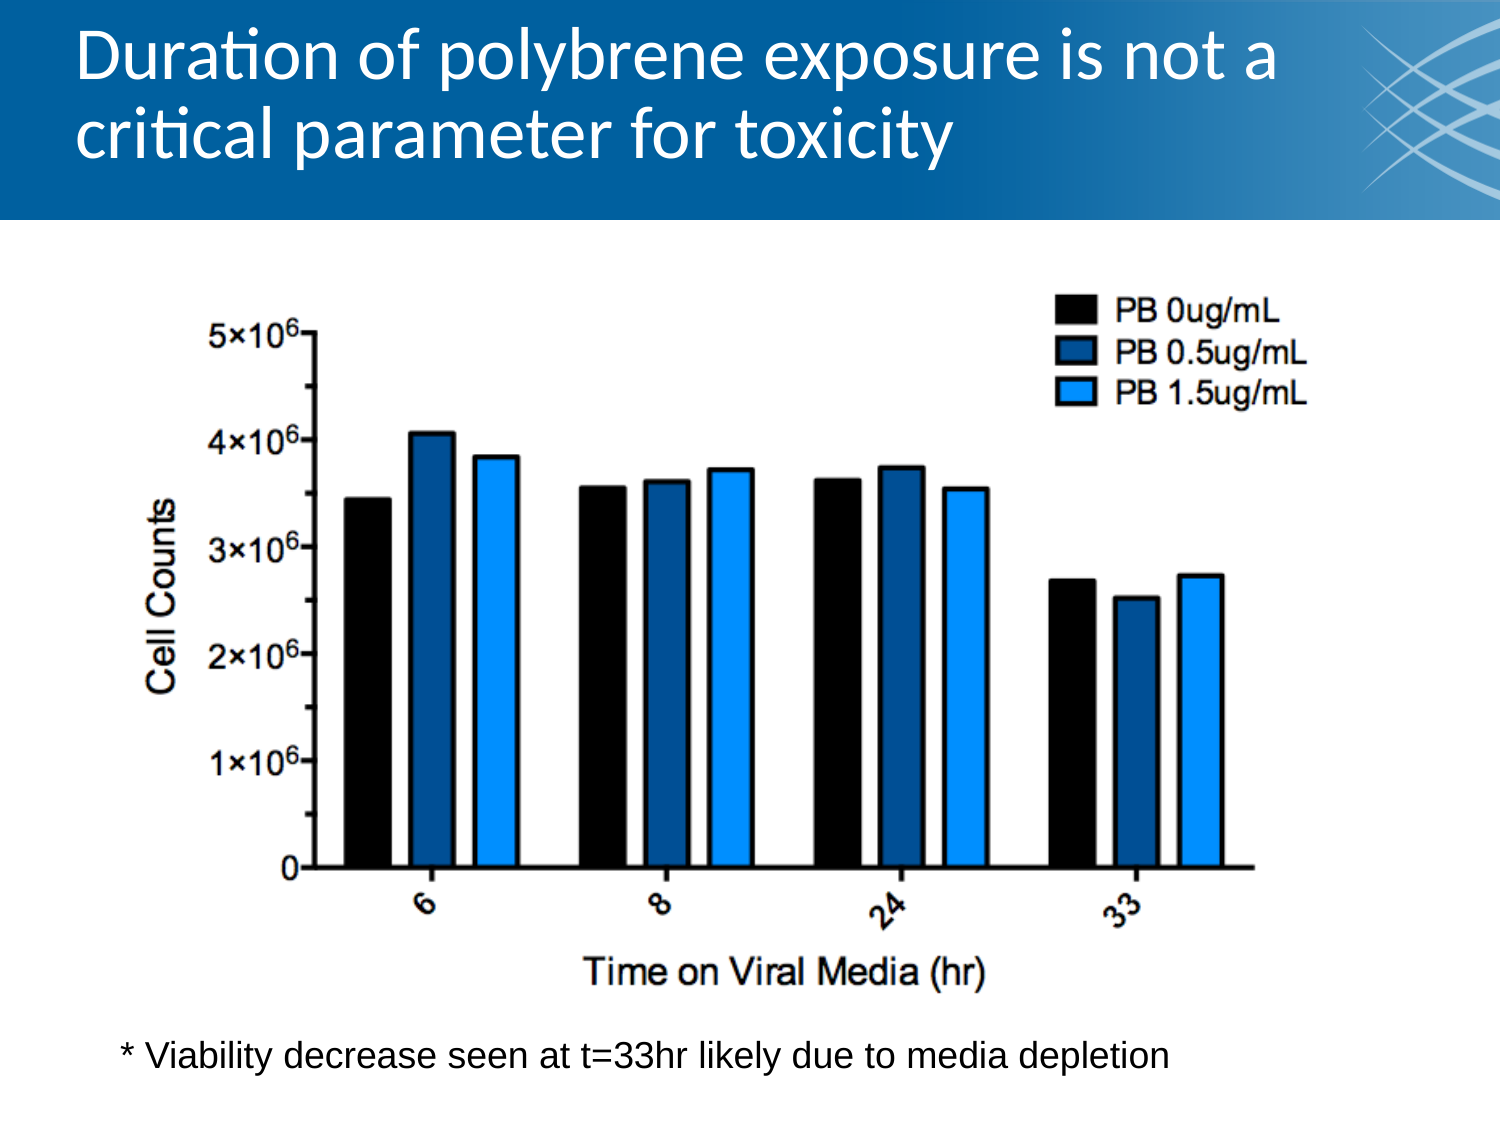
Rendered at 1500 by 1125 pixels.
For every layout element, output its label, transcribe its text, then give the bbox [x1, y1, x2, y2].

picture [104, 223, 1328, 1025]
text_box * Viability decrease seen at t=33hr likely due to media depletion [105, 1023, 1414, 1084]
picture [0, 0, 1500, 220]
title Duration of polybrene exposure is not a critical parameter for toxicity [75, 15, 1351, 196]
